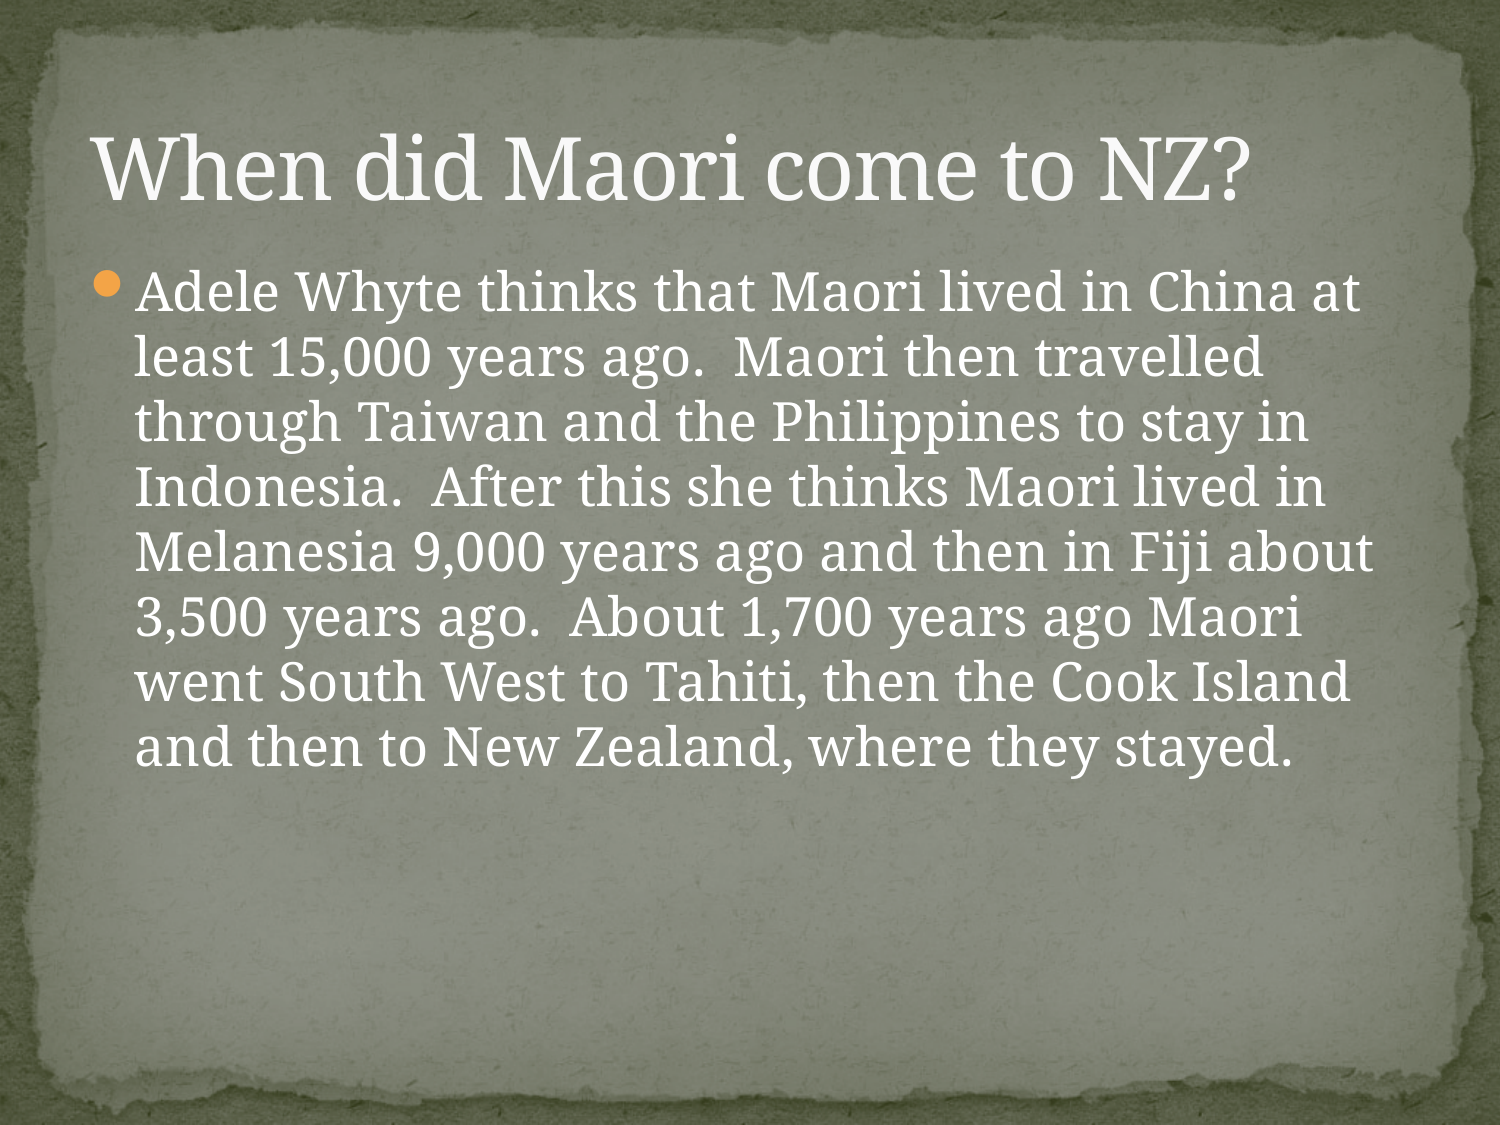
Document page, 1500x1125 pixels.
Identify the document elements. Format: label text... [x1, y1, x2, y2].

list Adele Whyte thinks that Maori lived in China at least 15,000 years ago. Maori then travelled through Taiwan and the Philippines to stay in Indonesia. After this she thinks Maori lived in Melanesia 9,000 years ago and then in Fiji about 3,500 years ago. About 1,700 years ago Maori went South West to Tahiti, then the Cook Island and then to New Zealand, where they stayed. [75, 249, 1425, 1000]
title When did Maori come to NZ? [74, 24, 1425, 225]
